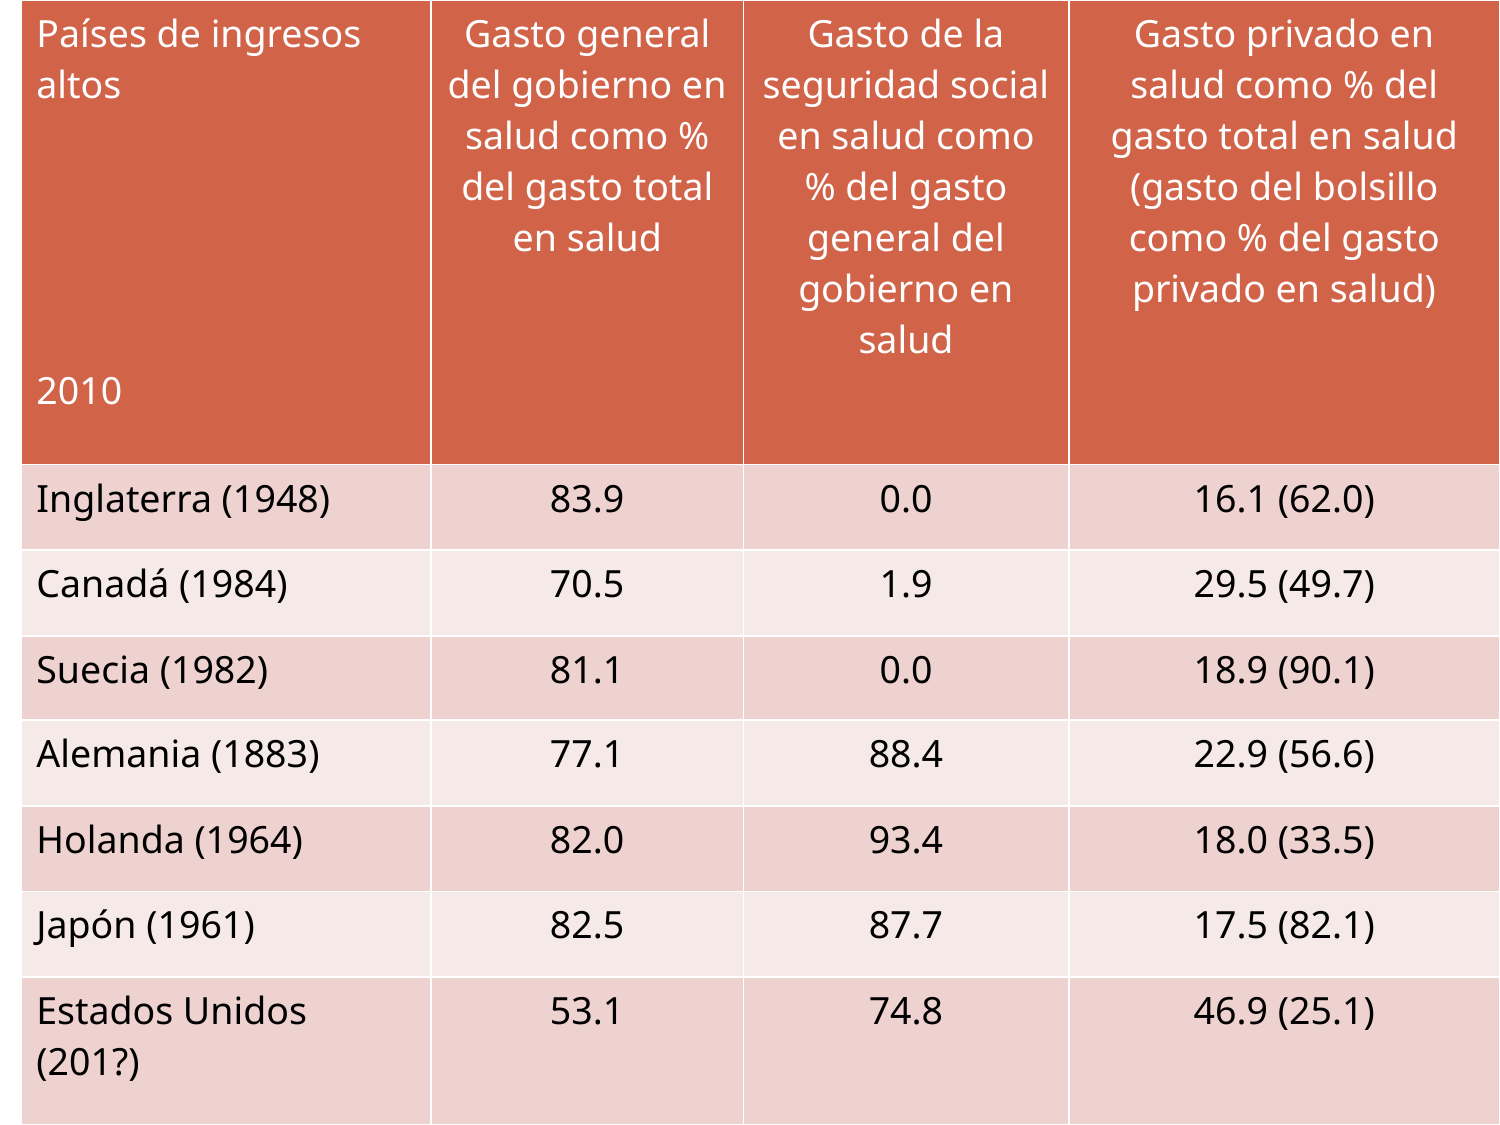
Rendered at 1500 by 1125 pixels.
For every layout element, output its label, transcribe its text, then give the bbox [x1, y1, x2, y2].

table_cell Estados Unidos (201?) [22, 978, 430, 1124]
table_cell 18.0 (33.5) [1070, 807, 1499, 891]
table_cell 16.1 (62.0) [1070, 465, 1499, 549]
table_cell Alemania (1883) [22, 721, 430, 805]
table_cell 1.9 [744, 551, 1068, 635]
table_cell 77.1 [432, 721, 743, 805]
table_cell 87.7 [744, 892, 1068, 976]
table_cell 18.9 (90.1) [1070, 637, 1499, 719]
table_cell 29.5 (49.7) [1070, 551, 1499, 635]
table_cell 83.9 [432, 465, 743, 549]
table_cell 82.0 [432, 807, 743, 891]
table_cell 46.9 (25.1) [1070, 978, 1499, 1124]
table_cell Canadá (1984) [22, 551, 430, 635]
table_cell 88.4 [744, 721, 1068, 805]
table_cell 82.5 [432, 892, 743, 976]
table_cell 17.5 (82.1) [1070, 892, 1499, 976]
table_header Gasto general del gobierno en salud como % del gasto total en salud [432, 1, 743, 464]
table_header Países de ingresos altos 2010 [22, 1, 430, 464]
table_cell Inglaterra (1948) [22, 465, 430, 549]
table_cell 93.4 [744, 807, 1068, 891]
table_cell 0.0 [744, 465, 1068, 549]
table_cell 70.5 [432, 551, 743, 635]
table_cell 53.1 [432, 978, 743, 1124]
table_cell 74.8 [744, 978, 1068, 1124]
table_cell Holanda (1964) [22, 807, 430, 891]
table_cell 81.1 [432, 637, 743, 719]
table_header Gasto de la seguridad social en salud como % del gasto general del gobierno en salud [744, 1, 1068, 464]
table_cell Japón (1961) [22, 892, 430, 976]
table_header Gasto privado en salud como % del gasto total en salud (gasto del bolsillo como % del gasto privado en salud) [1070, 1, 1499, 464]
table_cell Suecia (1982) [22, 637, 430, 719]
table_cell 22.9 (56.6) [1070, 721, 1499, 805]
table_cell 0.0 [744, 637, 1068, 719]
